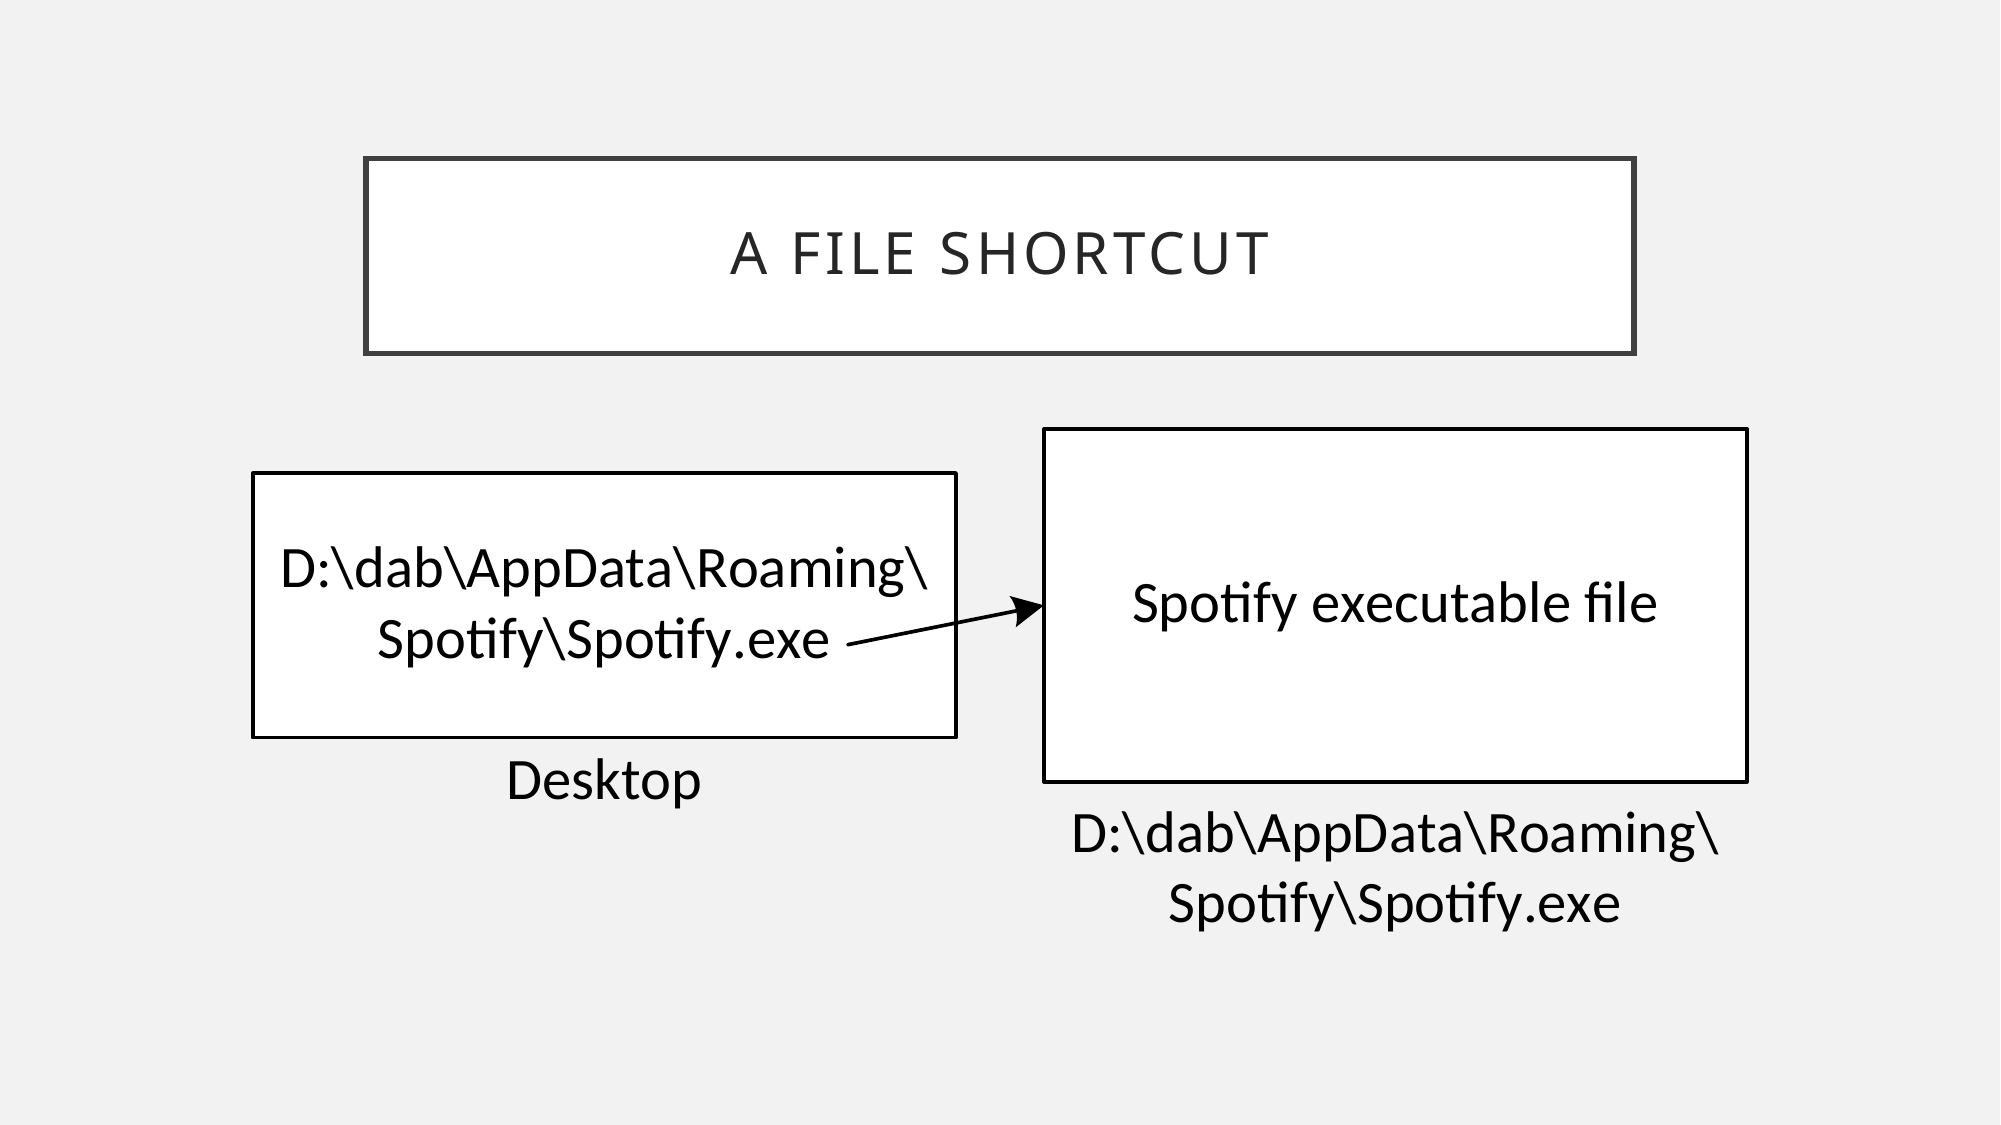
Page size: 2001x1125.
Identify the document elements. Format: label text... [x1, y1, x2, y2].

picture [245, 421, 1755, 974]
title A File Shortcut [363, 156, 1637, 356]
